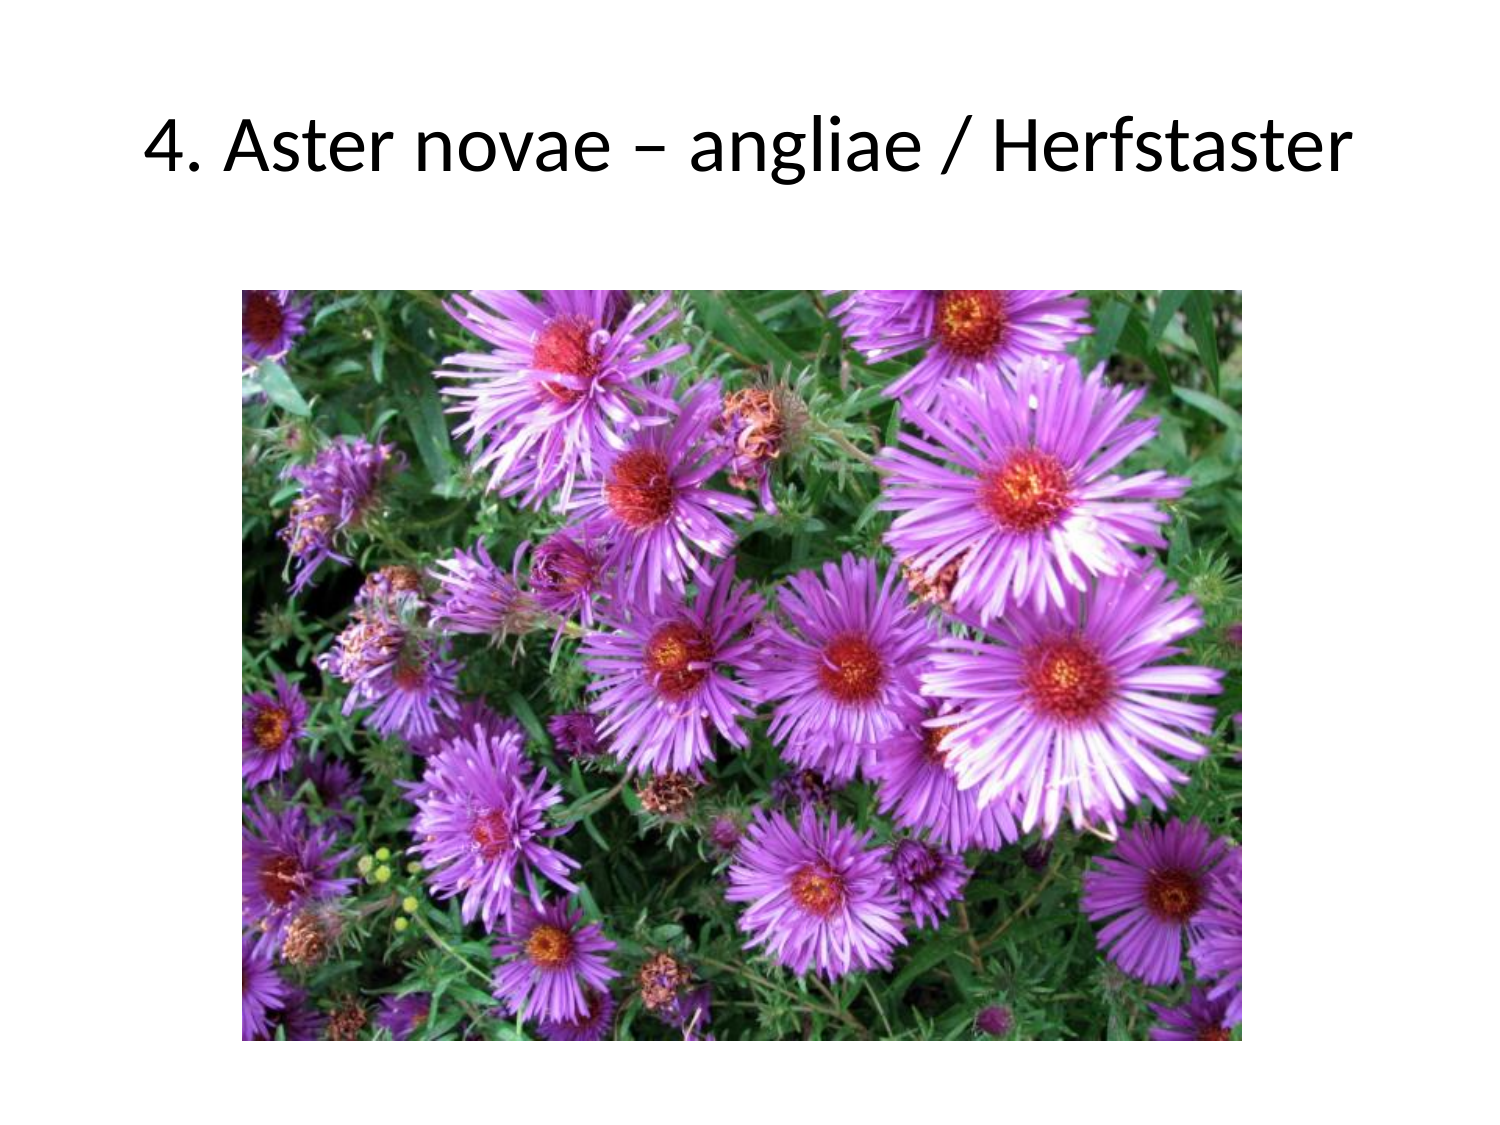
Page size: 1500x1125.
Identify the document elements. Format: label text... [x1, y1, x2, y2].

picture [241, 290, 1243, 1041]
title 4. Aster novae – angliae / Herfstaster [75, 45, 1425, 233]
